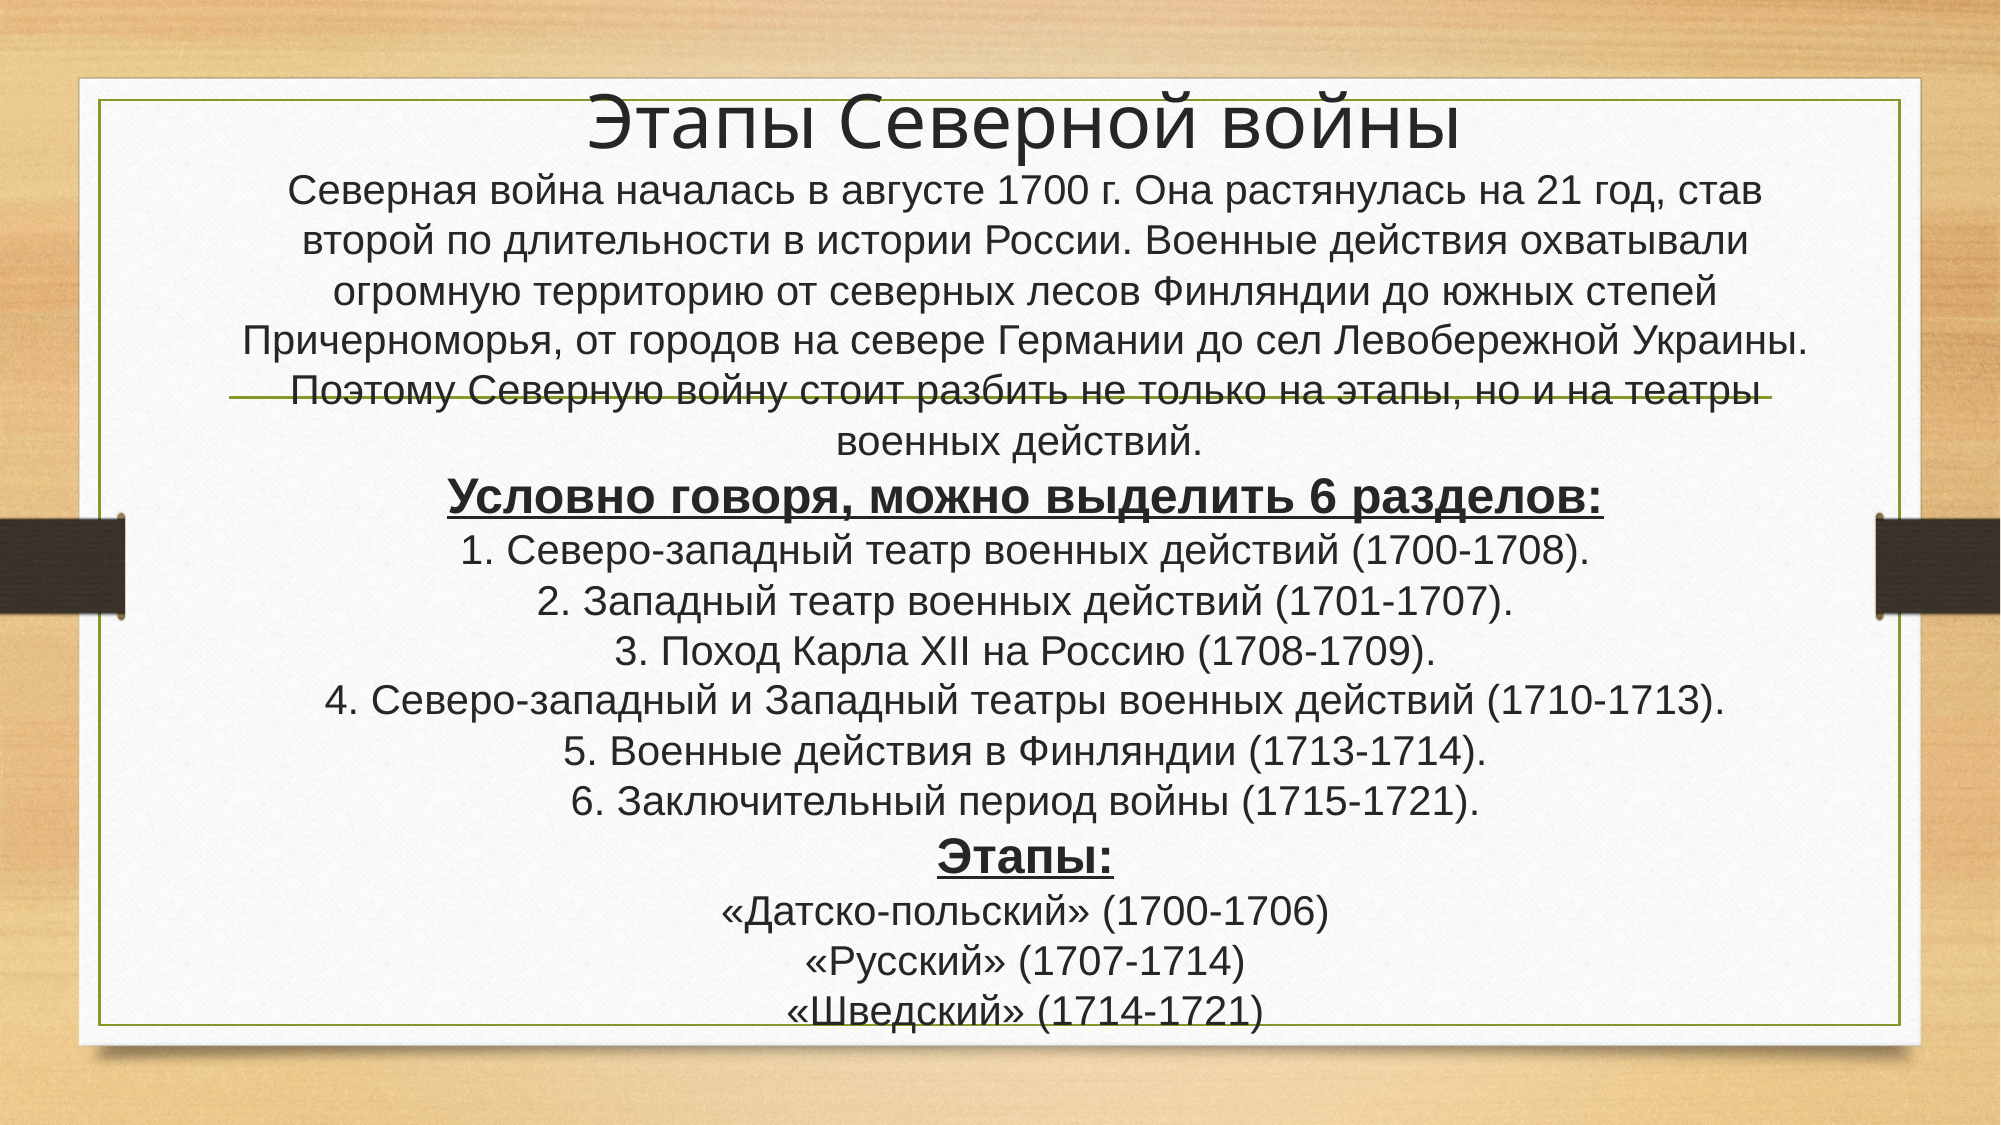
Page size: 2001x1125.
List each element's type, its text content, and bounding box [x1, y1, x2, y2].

picture [0, 0, 2001, 1125]
title Этапы Северной войны Северная война началась в августе 1700 г. Она растянулась на 21 год, став второй по длительности в истории России. Военные действия охватывали огромную территорию от северных лесов Финляндии до южных степей Причерноморья, от городов на севере Германии до сел Левобережной Украины. Поэтому Северную войну стоит разбить не только на этапы, но и на театры военных действий. Условно говоря, можно выделить 6 разделов: 1. Северо-западный театр военных действий (1700-1708). 2. Западный театр военных действий (1701-1707). 3. Поход Карла XII на Россию (1708-1709). 4. Северо-западный и Западный театры военных действий (1710-1713). 5. Военные действия в Финляндии (1713-1714). 6. Заключительный период войны (1715-1721). Этапы: «Датско-польский» (1700-1706) «Русский» (1707-1714) «Шведский» (1714-1721) [202, 122, 1849, 985]
